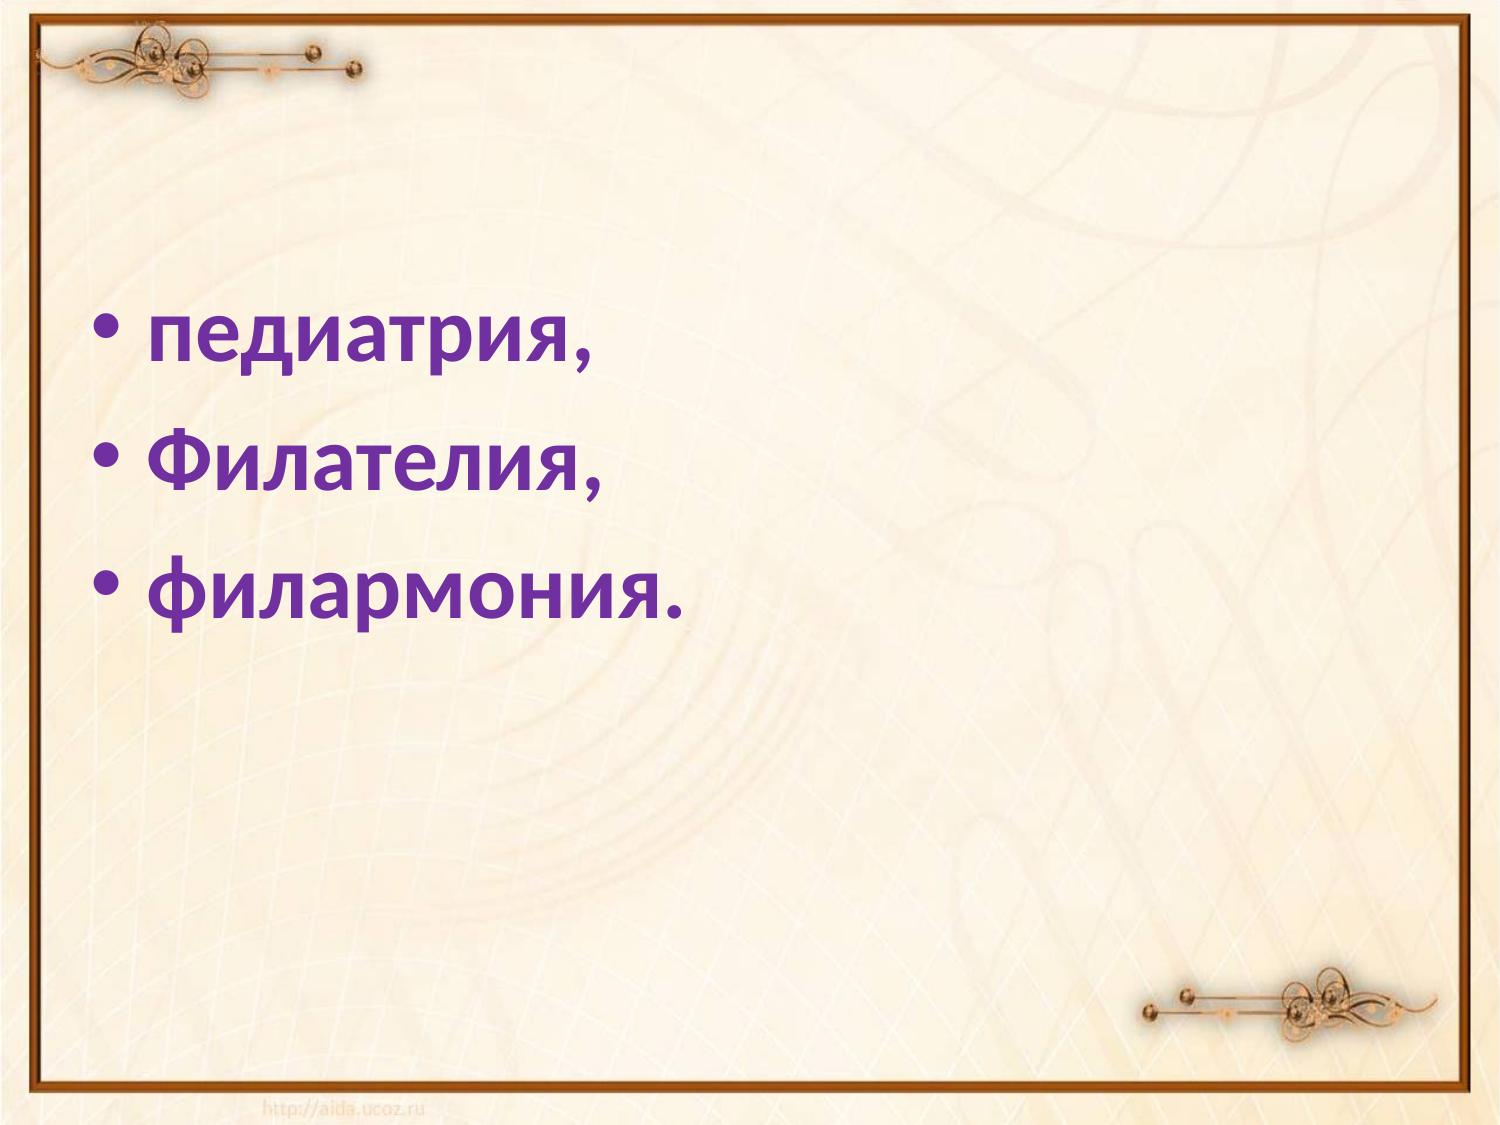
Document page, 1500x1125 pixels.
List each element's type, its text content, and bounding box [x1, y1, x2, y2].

picture [0, 0, 1500, 1125]
list педиатрия, Филателия, филармония. [75, 262, 1425, 1005]
